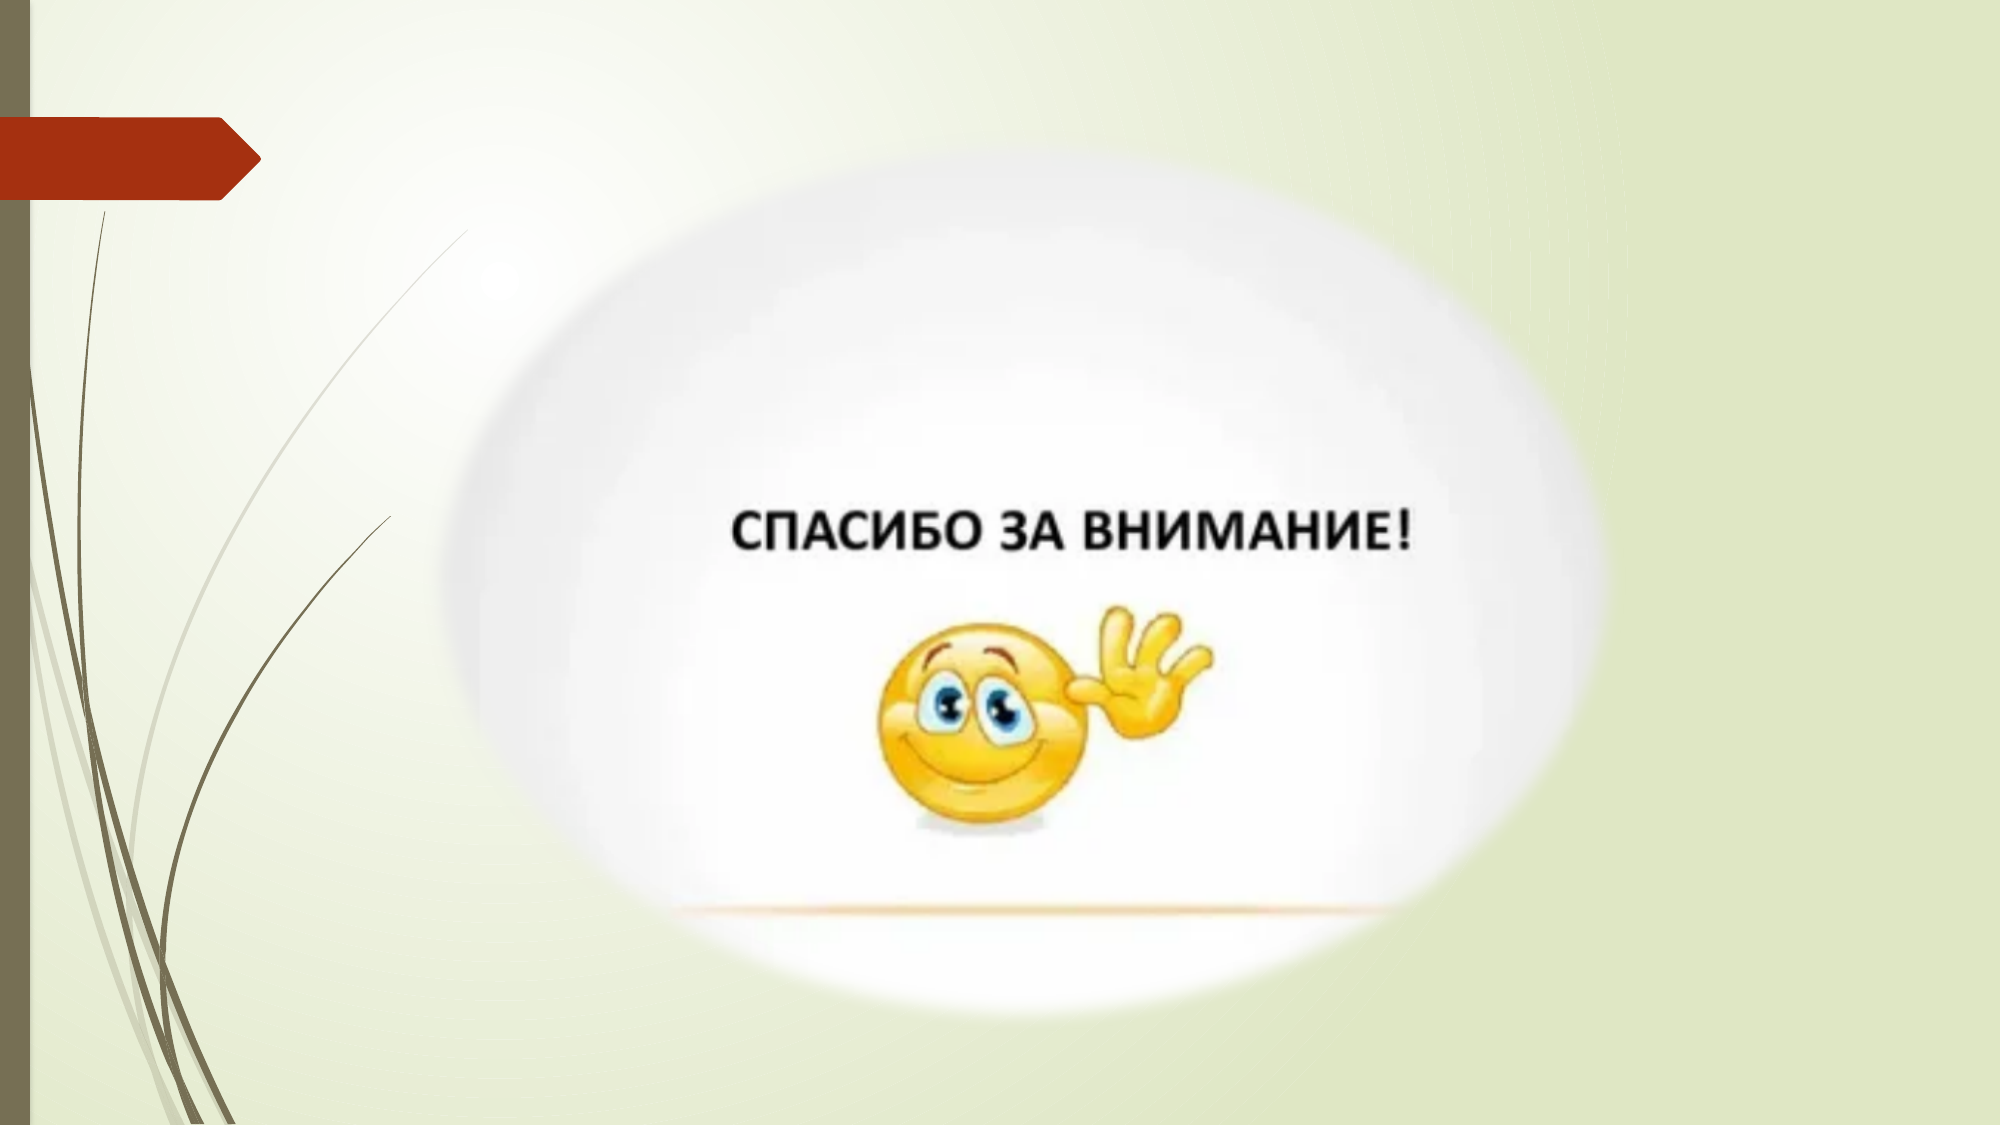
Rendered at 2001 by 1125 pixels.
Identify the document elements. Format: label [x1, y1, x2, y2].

picture [423, 130, 1627, 1032]
